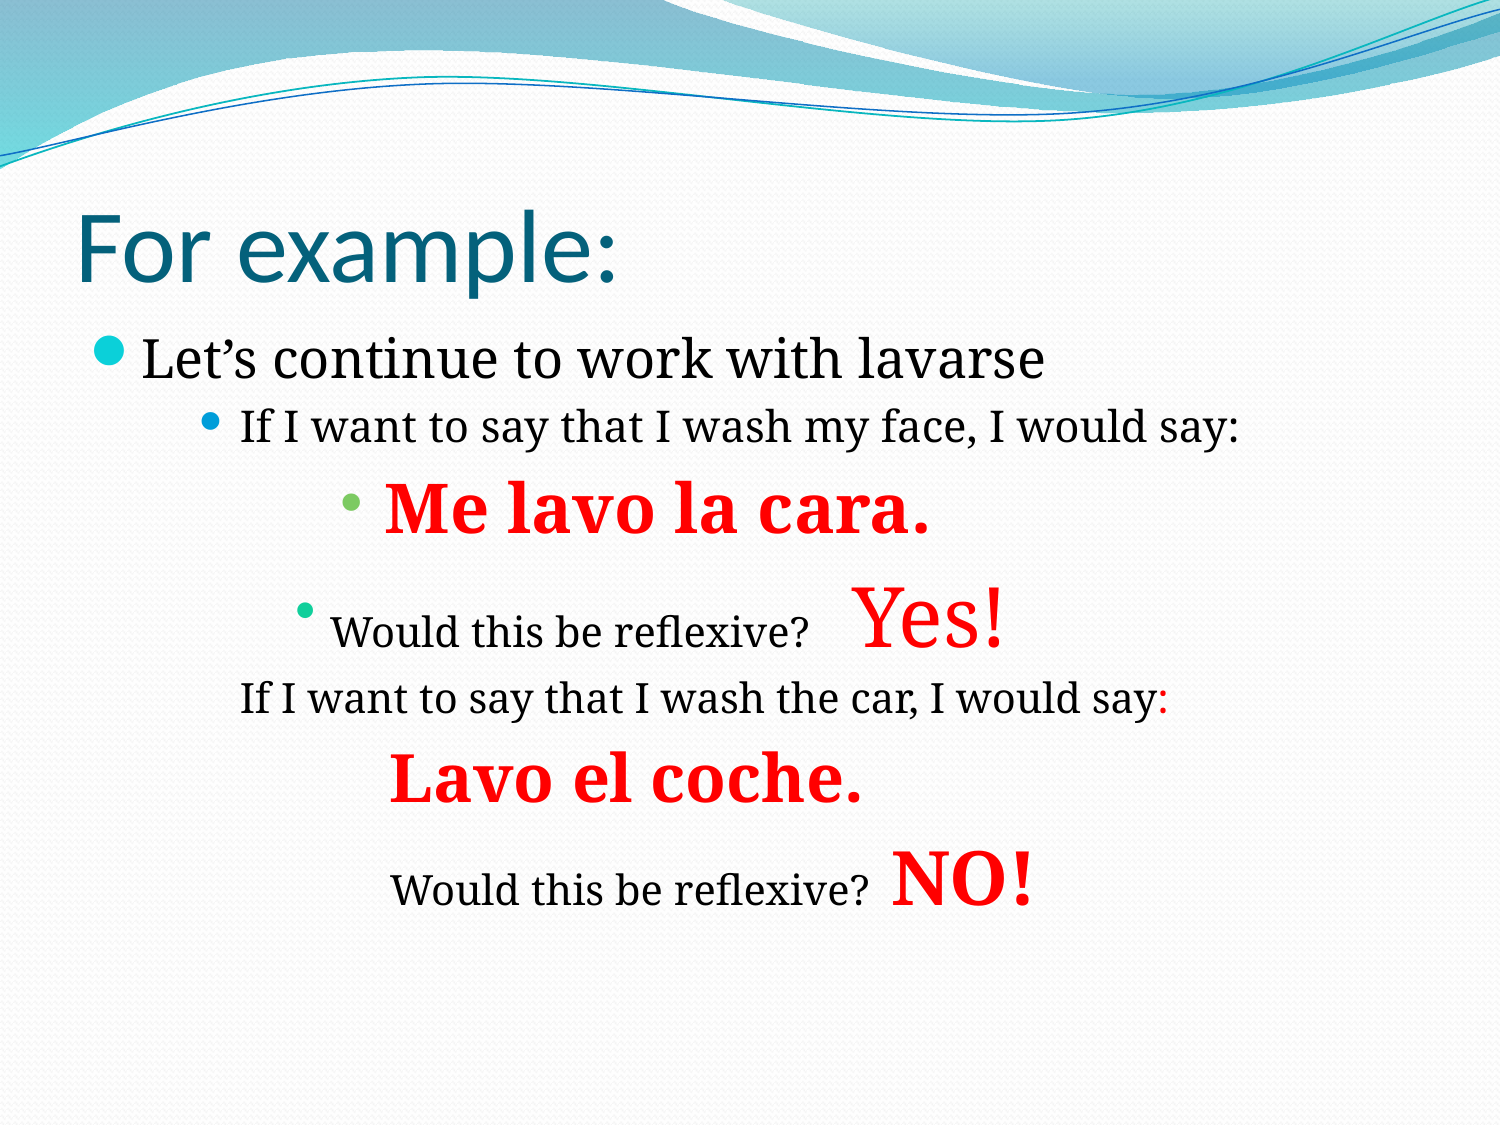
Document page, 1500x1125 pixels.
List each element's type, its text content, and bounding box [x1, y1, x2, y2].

list Let’s continue to work with lavarse If I want to say that I wash my face, I would say: Me lavo la cara. Would this be reflexive? Yes! If I want to say that I wash the car, I would say: Lavo el coche. Would this be reflexive? NO! [75, 317, 1425, 1038]
title For example: [75, 115, 1425, 303]
